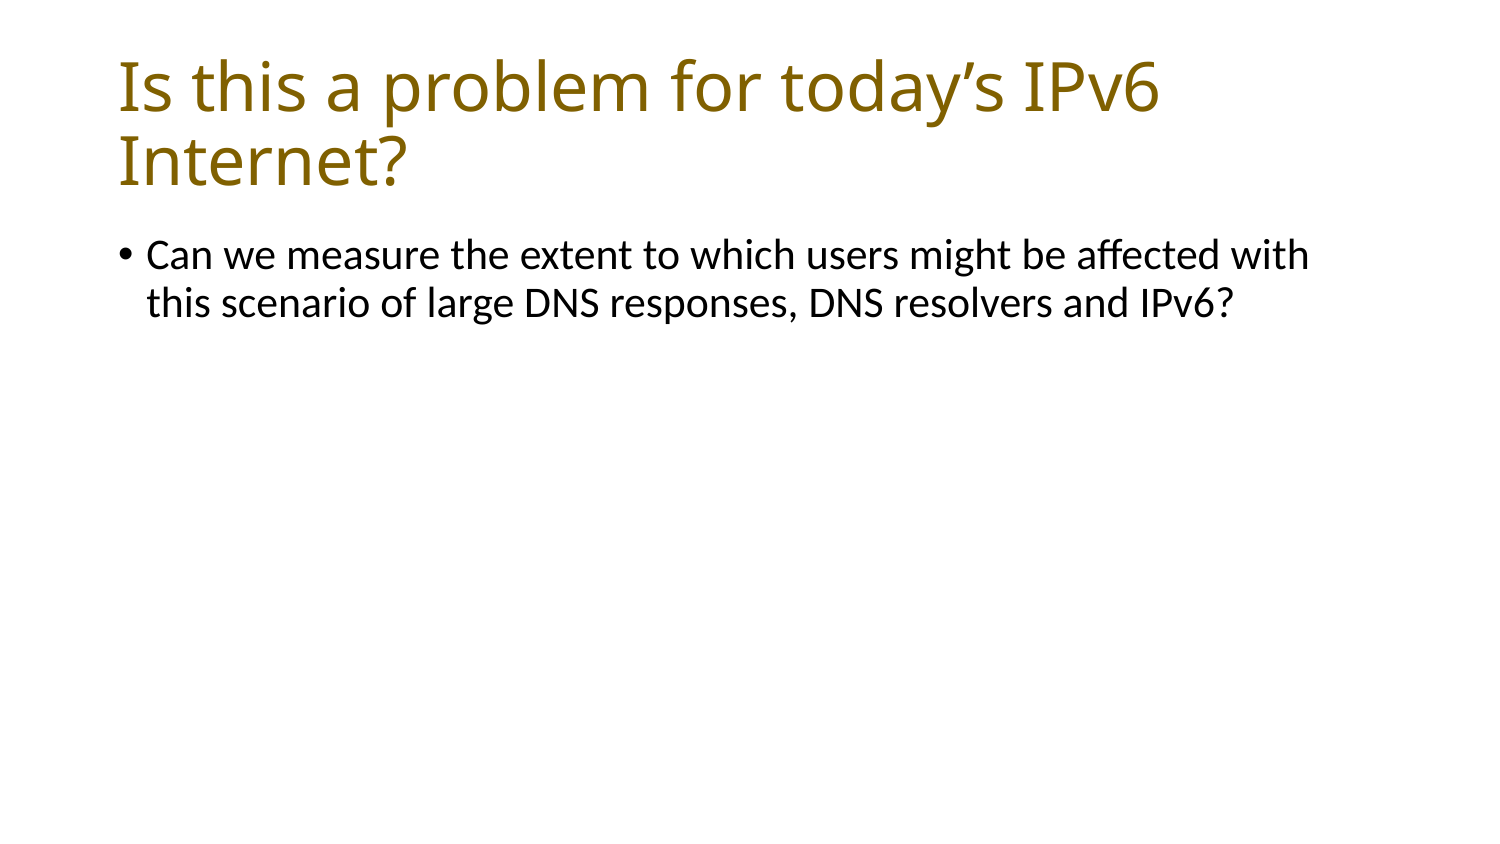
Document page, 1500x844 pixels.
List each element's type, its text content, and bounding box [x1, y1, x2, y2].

list Can we measure the extent to which users might be affected with this scenario of large DNS responses, DNS resolvers and IPv6? [103, 224, 1397, 760]
title Is this a problem for today’s IPv6 Internet? [103, 44, 1397, 208]
